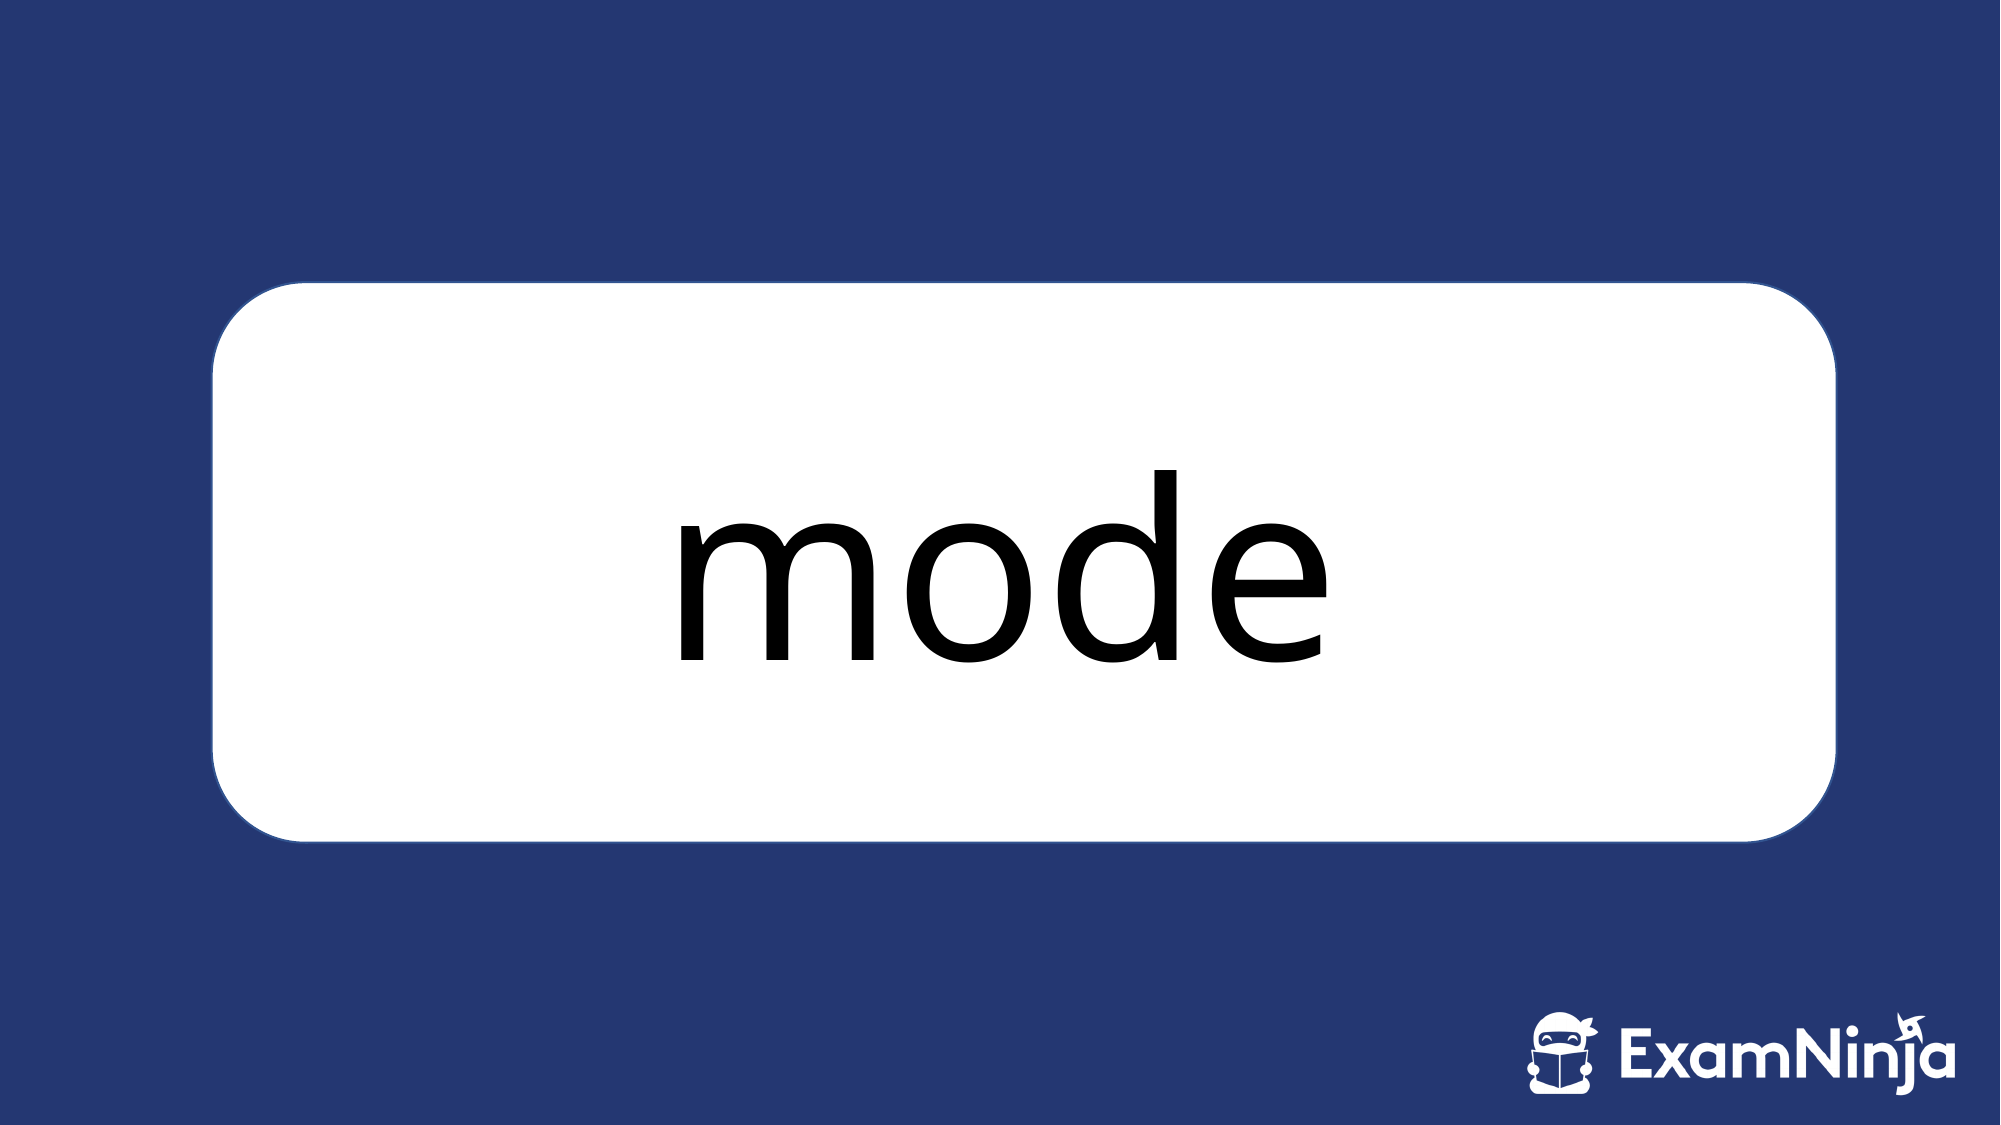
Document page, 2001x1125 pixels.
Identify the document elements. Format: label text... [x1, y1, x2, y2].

text_box mode [143, 403, 1857, 719]
text_box [210, 719, 1838, 844]
text_box [210, 281, 1838, 403]
picture [1501, 1003, 1979, 1102]
